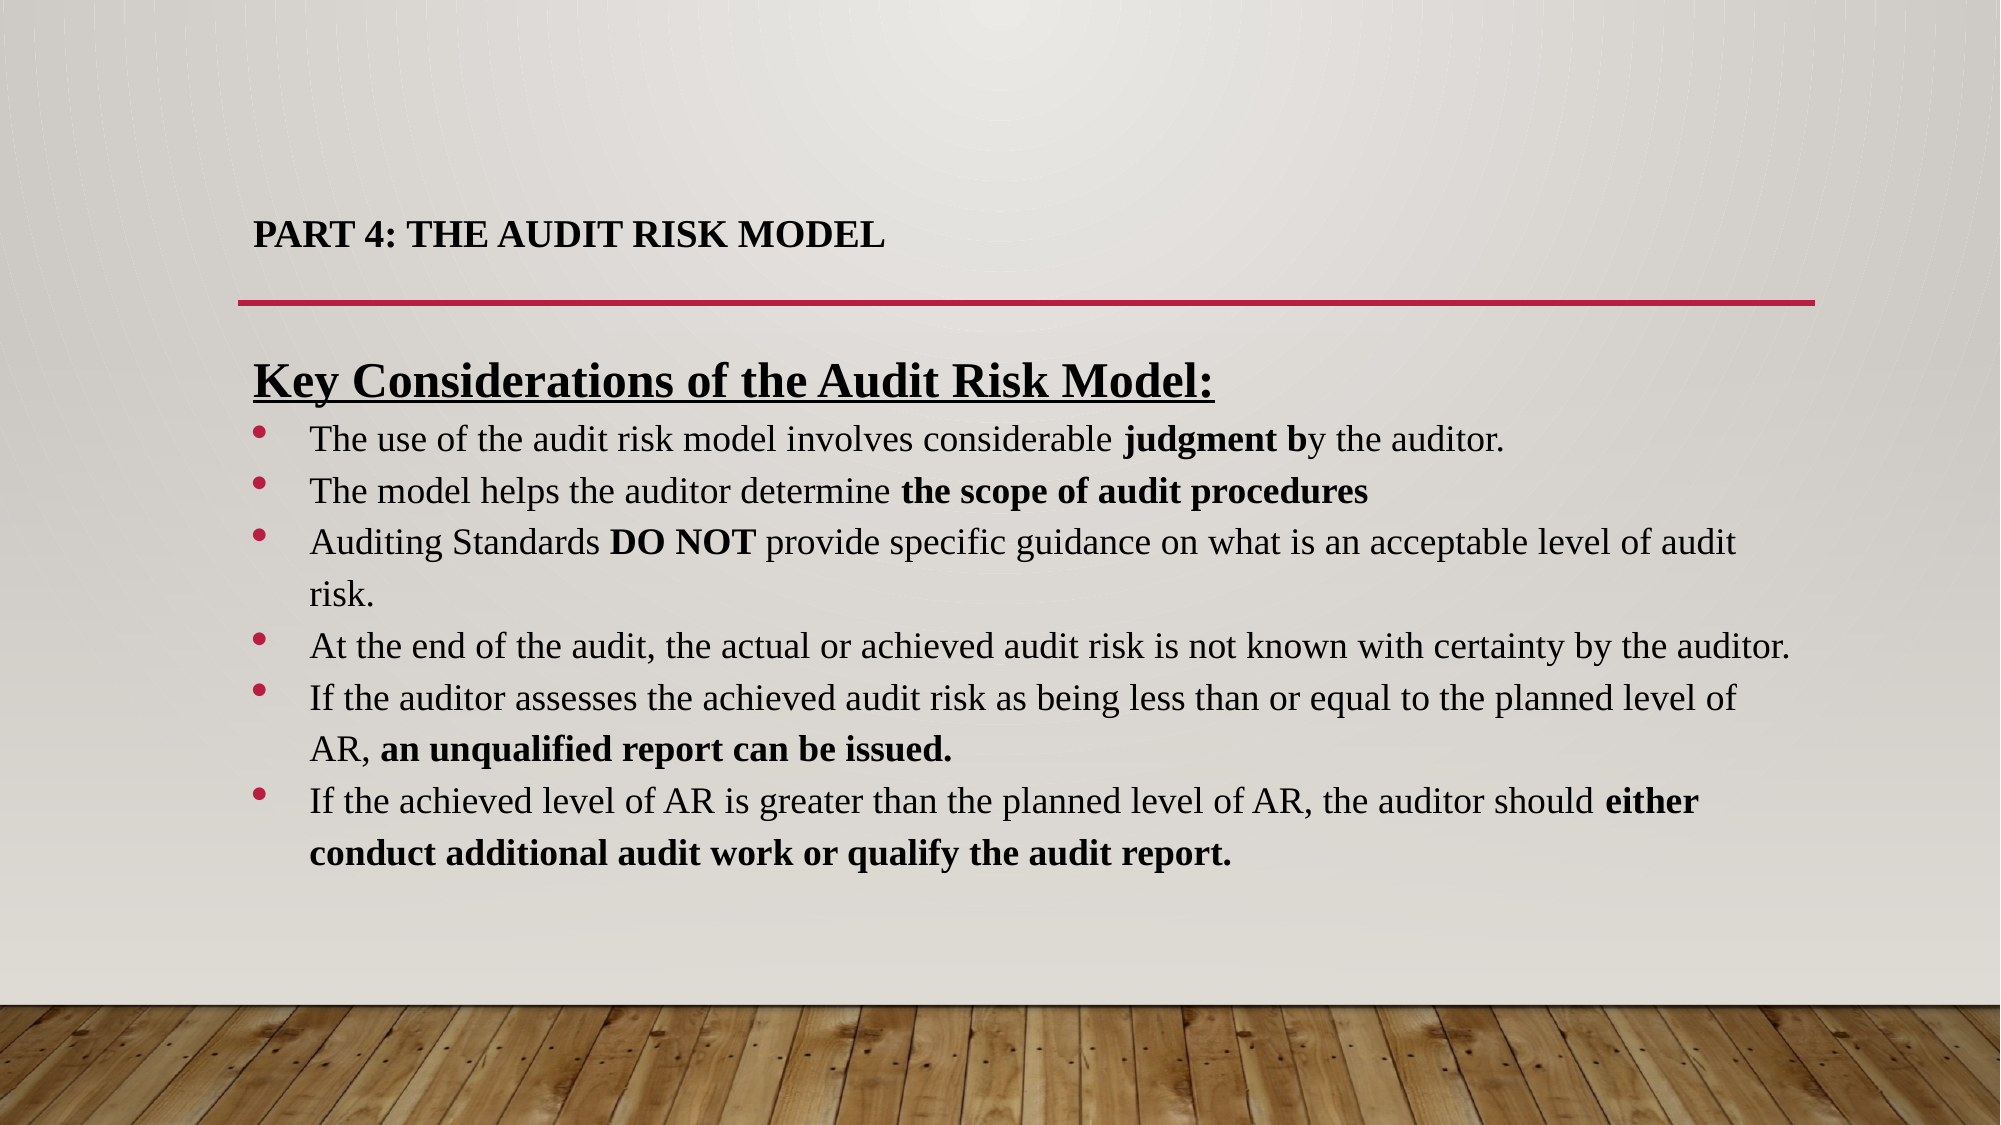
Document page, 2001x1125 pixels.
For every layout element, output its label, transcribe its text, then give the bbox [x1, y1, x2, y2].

picture [0, 1005, 2000, 1125]
title Part 4: The Audit Risk Model [238, 193, 1814, 305]
list Key Considerations of the Audit Risk Model: The use of the audit risk model involves considerable judgment by the auditor. The model helps the auditor determine the scope of audit procedures Auditing Standards DO NOT provide specific guidance on what is an acceptable level of audit risk. At the end of the audit, the actual or achieved audit risk is not known with certainty by the auditor. If the auditor assesses the achieved audit risk as being less than or equal to the planned level of AR, an unqualified report can be issued. If the achieved level of AR is greater than the planned level of AR, the auditor should either conduct additional audit work or qualify the audit report. [238, 330, 1814, 1009]
